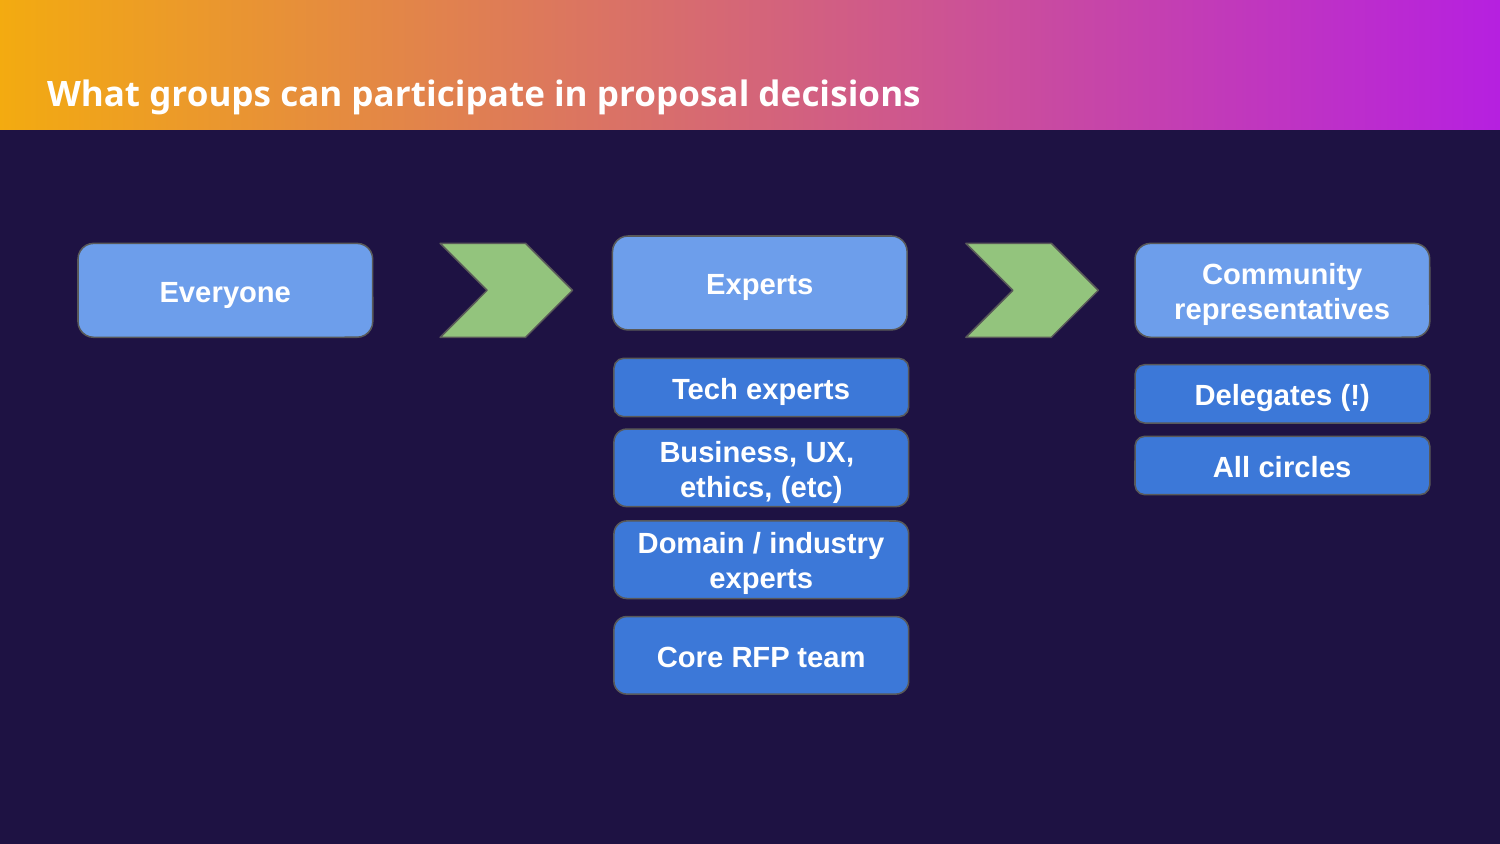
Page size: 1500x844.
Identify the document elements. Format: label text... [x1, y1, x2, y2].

text_box Community representatives [1135, 243, 1430, 338]
text_box [965, 243, 1099, 338]
text_box Tech experts [613, 358, 909, 417]
text_box Business, UX, ethics, (etc) [613, 429, 909, 507]
text_box Delegates (!) [1134, 364, 1430, 424]
text_box Experts [612, 235, 908, 330]
text_box Domain / industry experts [613, 520, 909, 599]
text_box Core RFP team [613, 616, 909, 695]
text_box Everyone [78, 243, 373, 338]
text_box [0, 0, 1500, 130]
text_box [440, 243, 573, 338]
text_box All circles [1134, 436, 1430, 495]
title What groups can participate in proposal decisions [32, 35, 1430, 130]
